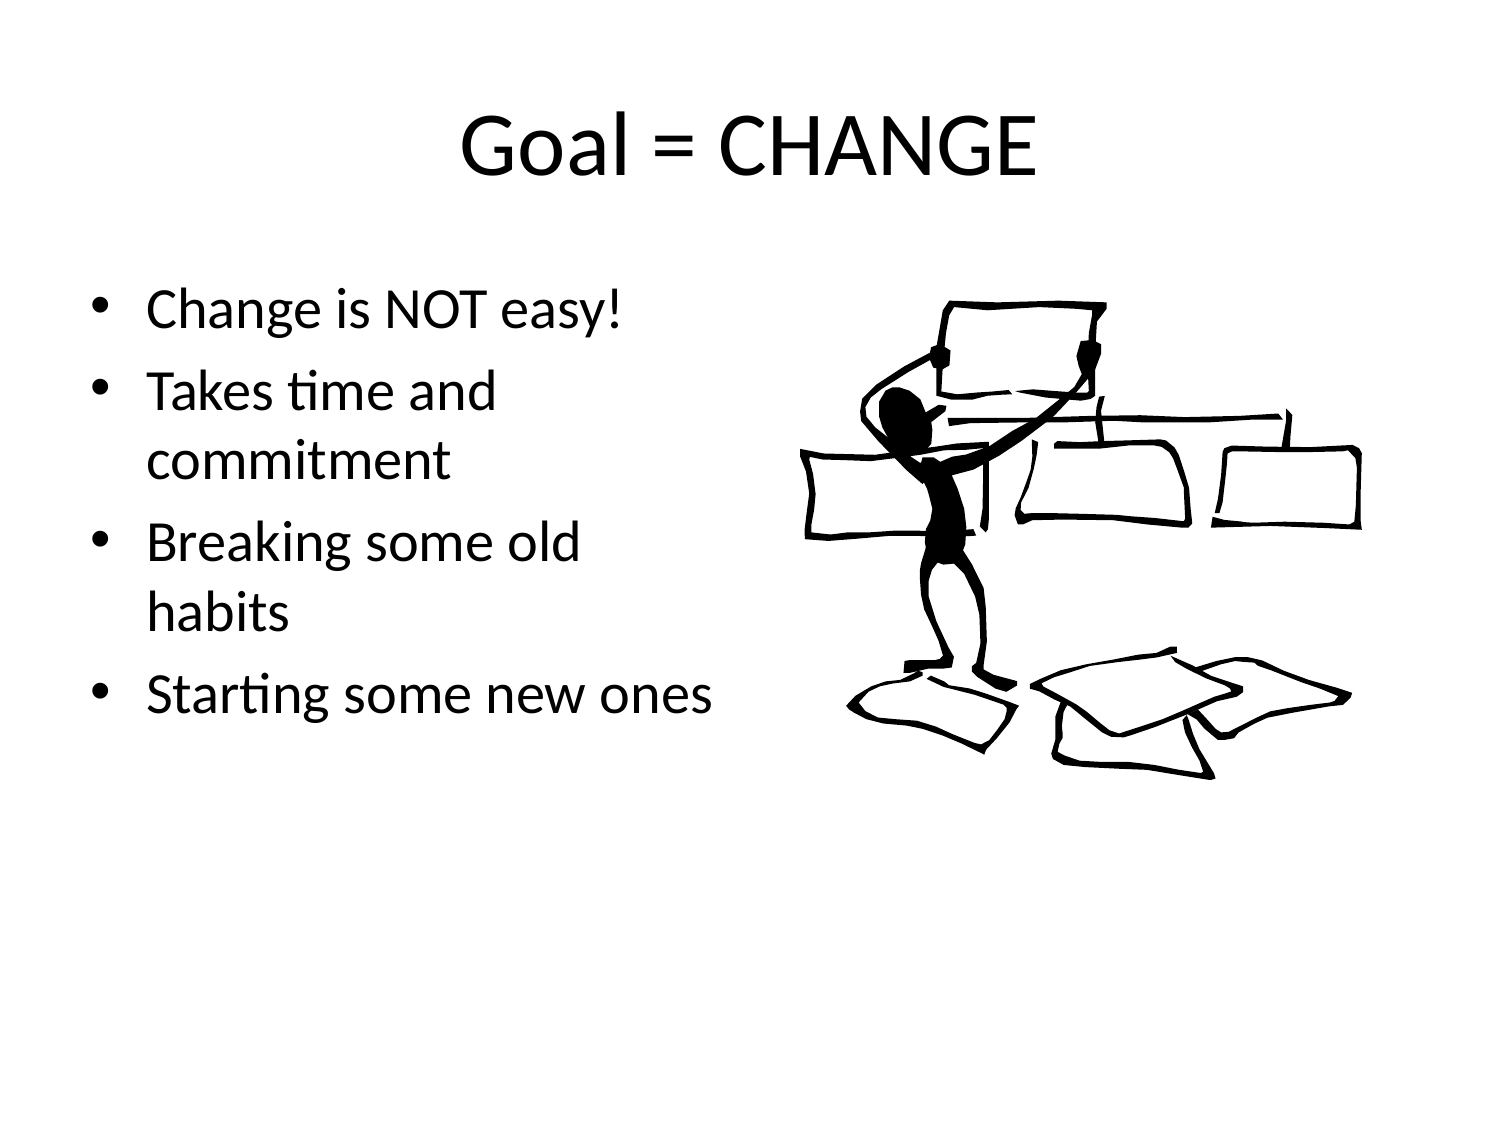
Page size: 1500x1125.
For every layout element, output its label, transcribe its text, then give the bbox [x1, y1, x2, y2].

picture [799, 299, 1363, 780]
list Change is NOT easy! Takes time and commitment Breaking some old habits Starting some new ones [75, 262, 738, 1005]
title Goal = CHANGE [75, 45, 1425, 233]
